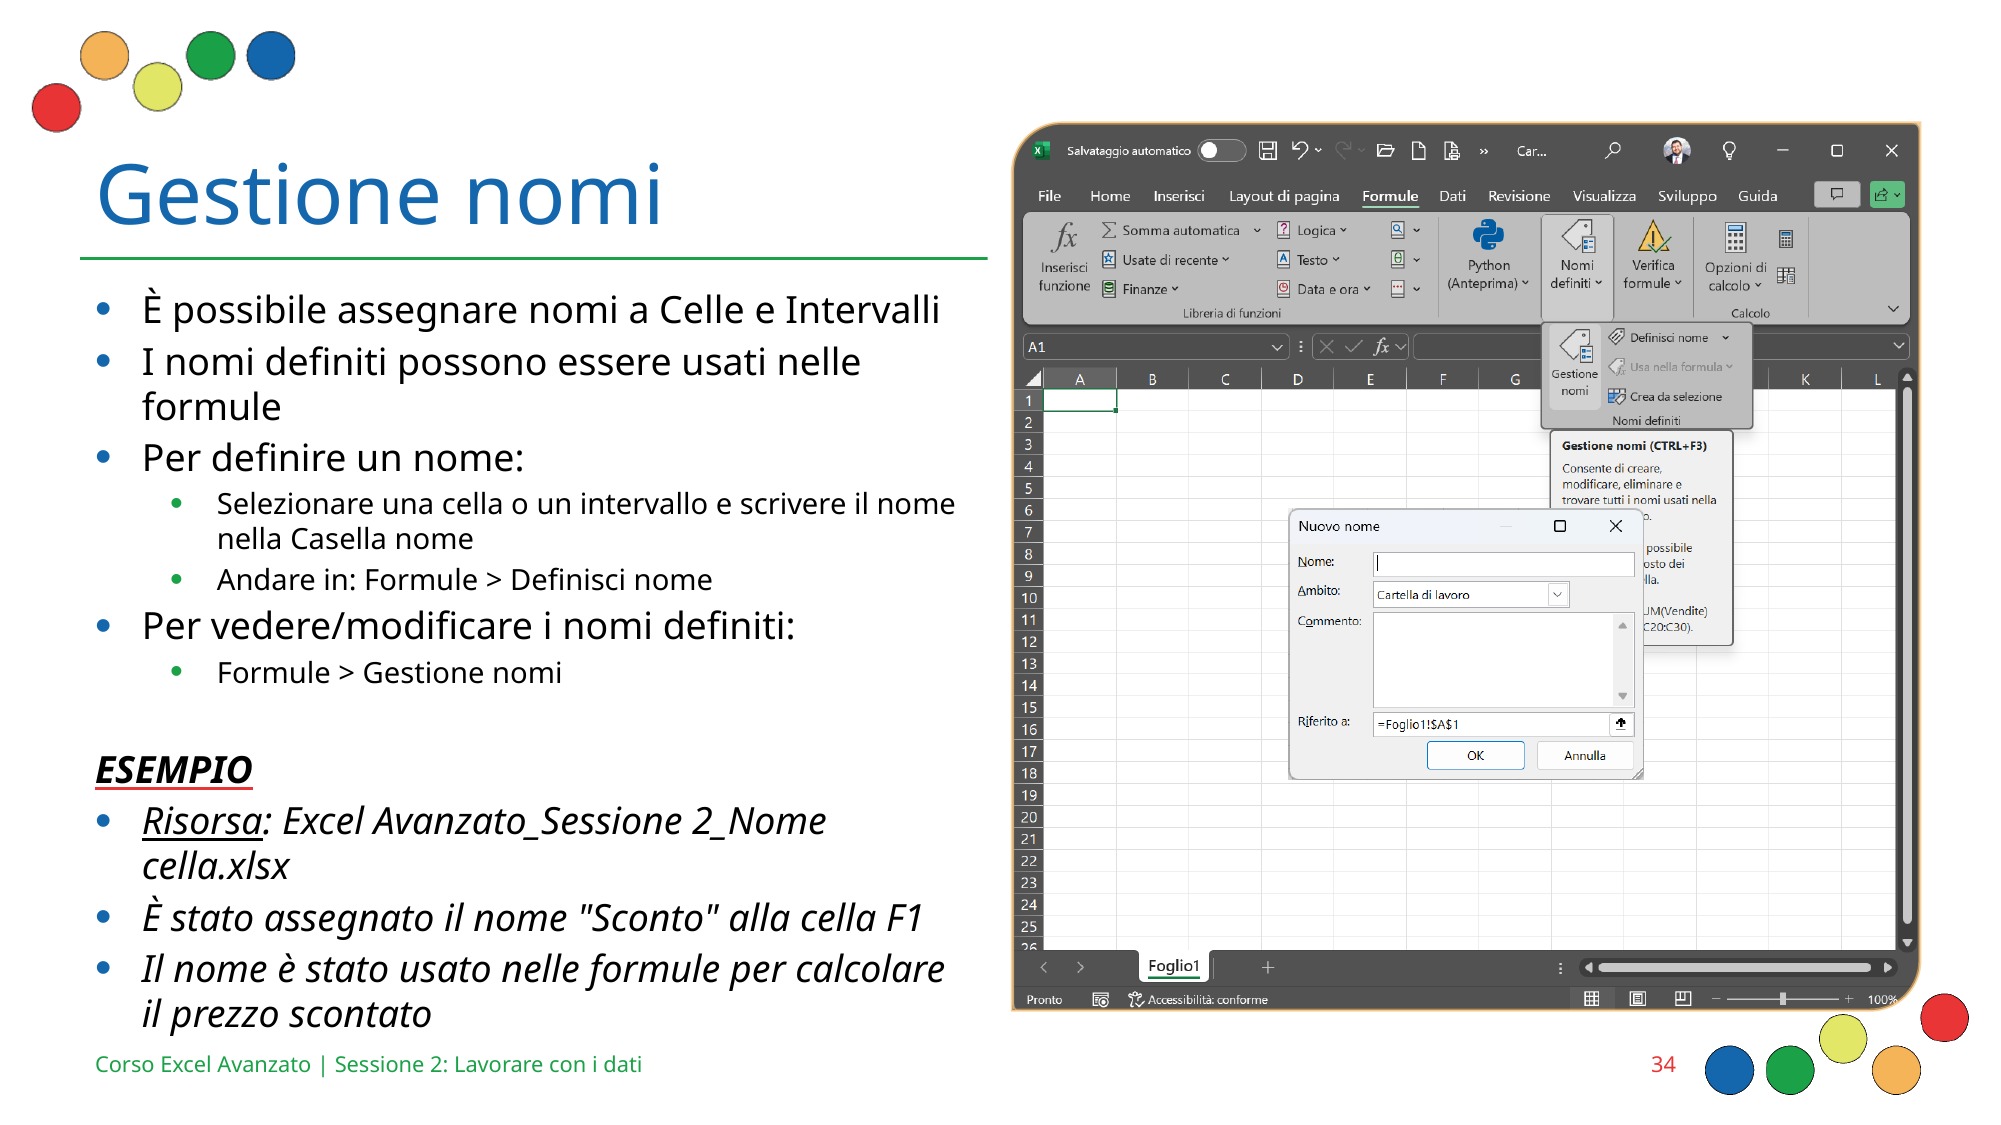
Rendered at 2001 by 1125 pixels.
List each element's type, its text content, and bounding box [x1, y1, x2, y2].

picture [29, 30, 295, 135]
slide_number 34 [1583, 1035, 1692, 1096]
picture [1012, 122, 1971, 1096]
list È possibile assegnare nomi a Celle e Intervalli I nomi definiti possono essere usati nelle formule Per definire un nome: Selezionare una cella o un intervallo e scrivere il nome nella Casella nome Andare in: Formule > Definisci nome Per vedere/modificare i nomi definiti: Formule > Gestione nomi ESEMPIO Risorsa: Excel Avanzato_Sessione 2_Nome cella.xlsx È stato assegnato il nome "Sconto" alla cella F1 Il nome è stato usato nelle formule per calcolare il prezzo scontato [80, 278, 988, 1011]
footer Corso Excel Avanzato | Sessione 2: Lavorare con i dati [80, 1035, 1571, 1096]
title Gestione nomi [80, 123, 988, 259]
